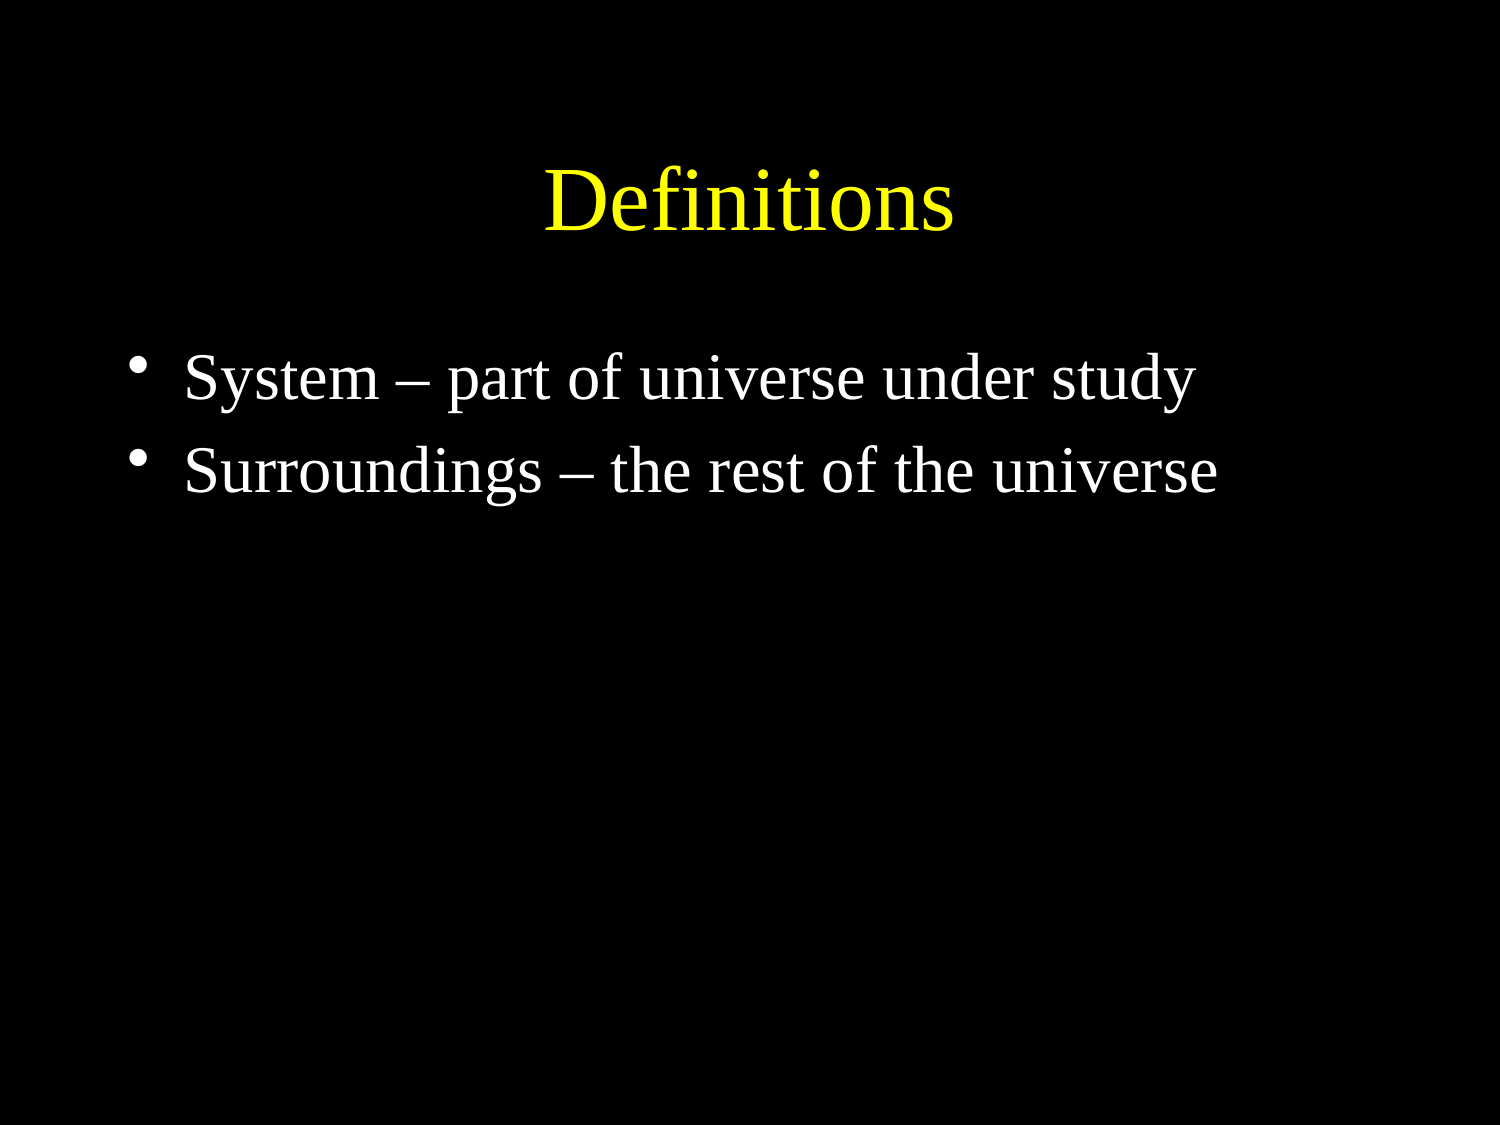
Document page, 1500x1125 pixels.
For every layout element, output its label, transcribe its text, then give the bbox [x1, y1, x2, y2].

title Definitions [112, 99, 1388, 288]
list System – part of universe under study Surroundings – the rest of the universe [112, 324, 1388, 1000]
